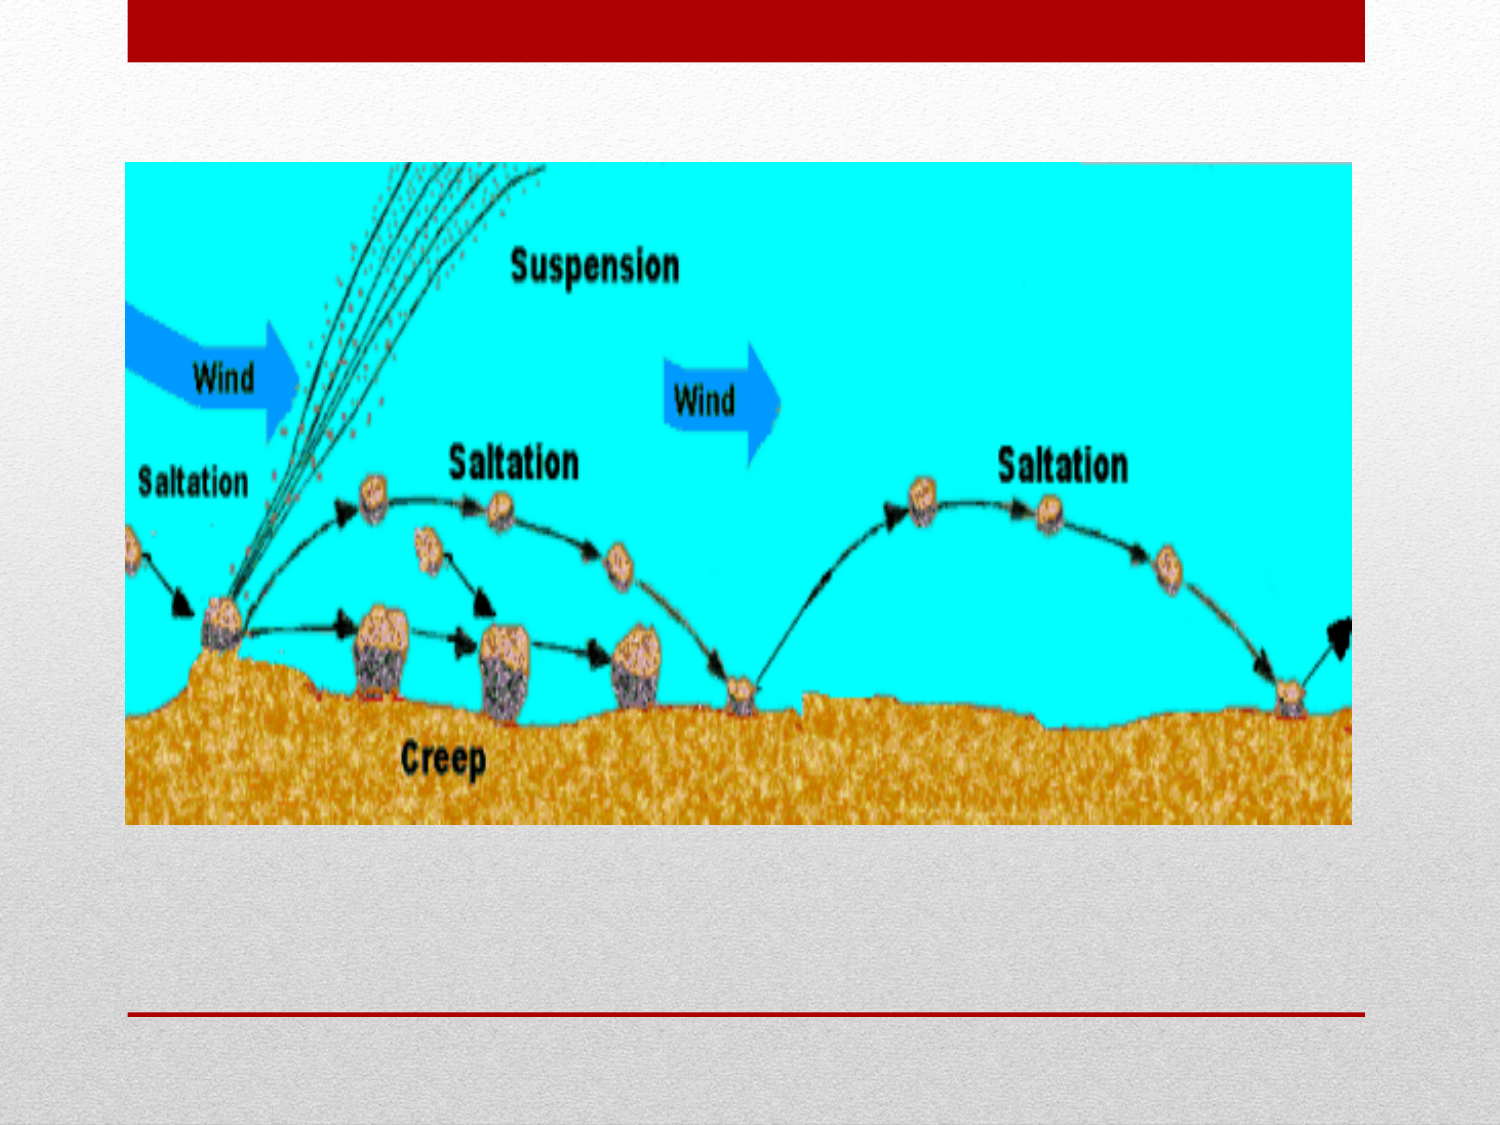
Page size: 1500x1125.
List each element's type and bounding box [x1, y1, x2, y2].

picture [124, 161, 1353, 826]
